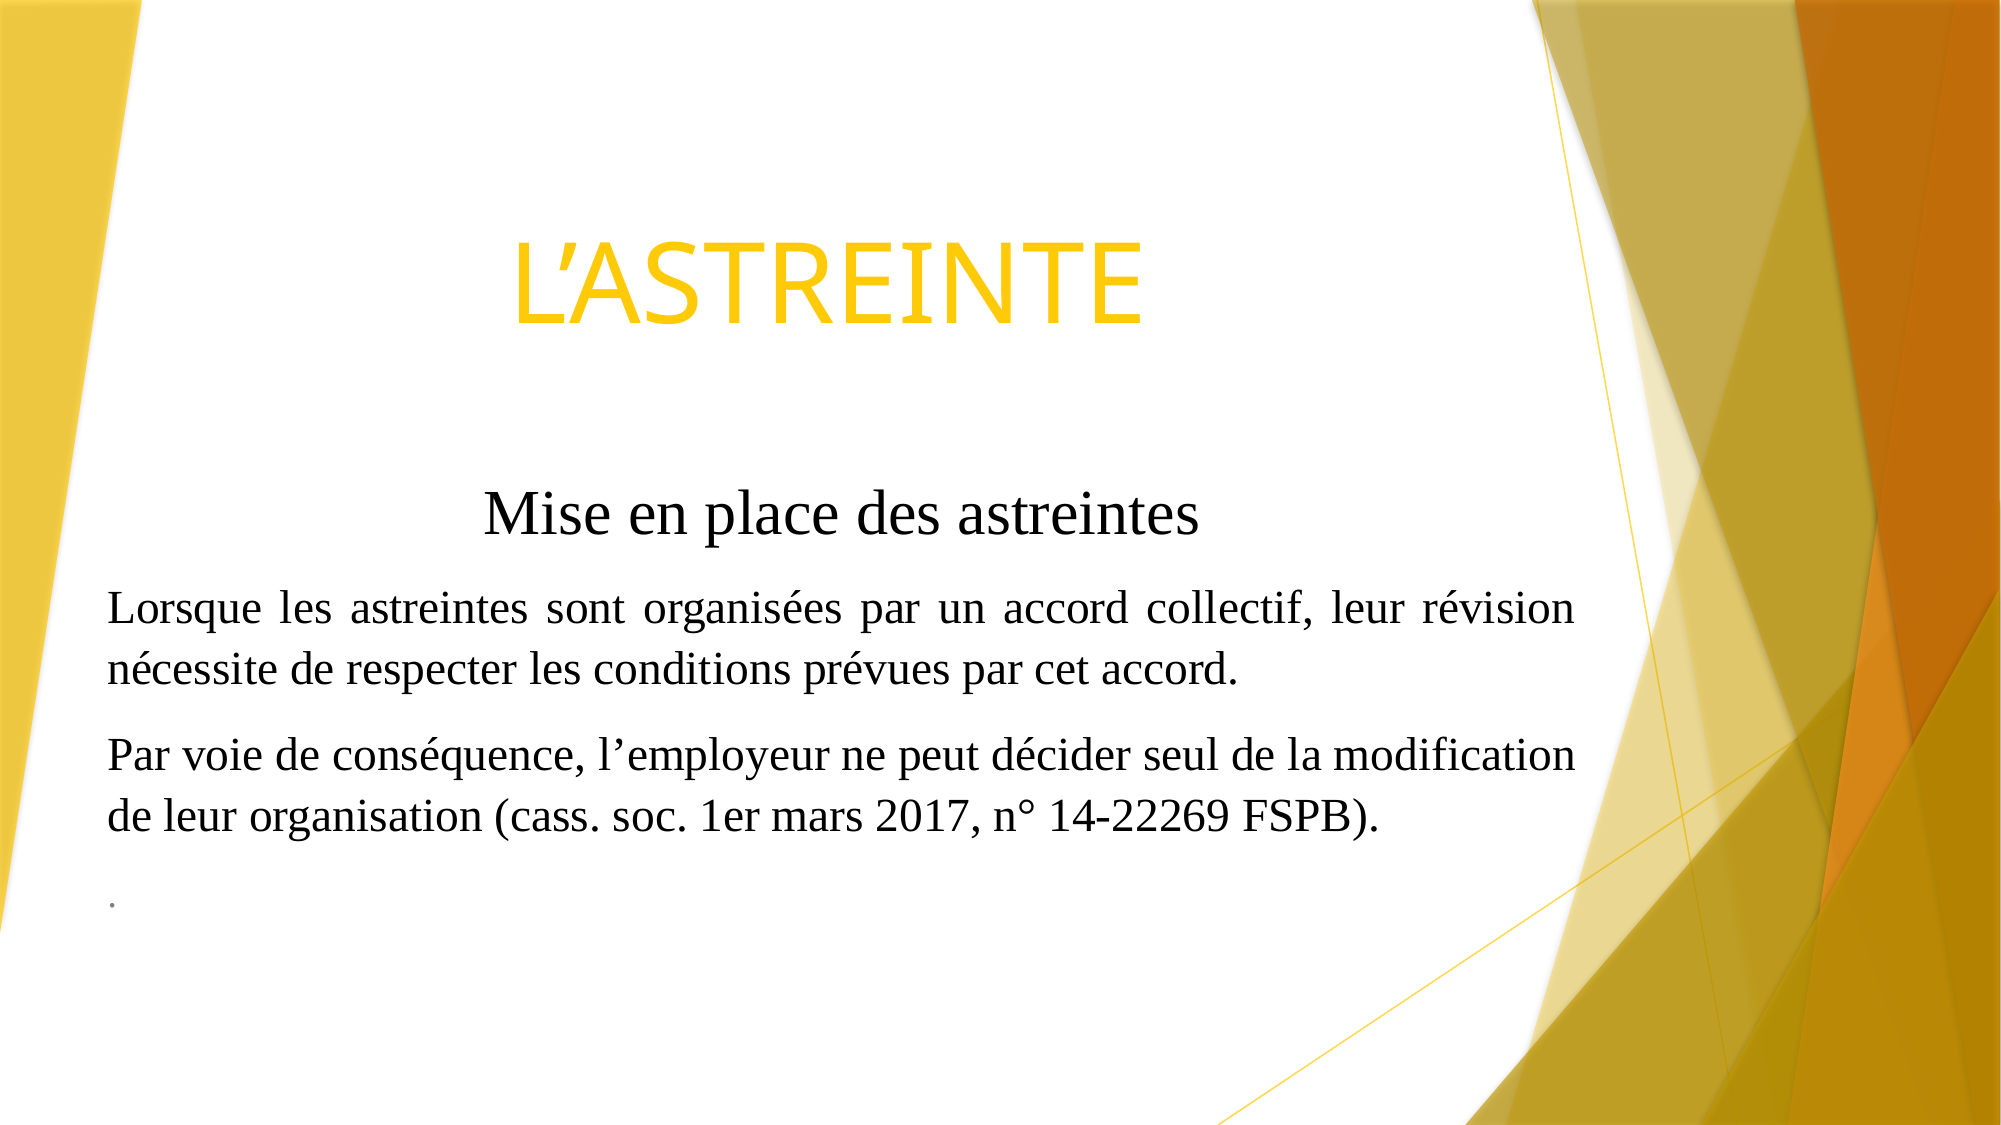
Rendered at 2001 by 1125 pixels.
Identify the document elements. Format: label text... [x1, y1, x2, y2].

subtitle Mise en place des astreintes Lorsque les astreintes sont organisées par un accord collectif, leur révision nécessite de respecter les conditions prévues par cet accord. Par voie de conséquence, l’employeur ne peut décider seul de la modification de leur organisation (cass. soc. 1er mars 2017, n° 14-22269 FSPB). . [92, 398, 1593, 969]
title L’ASTREINTE [205, 83, 1480, 354]
